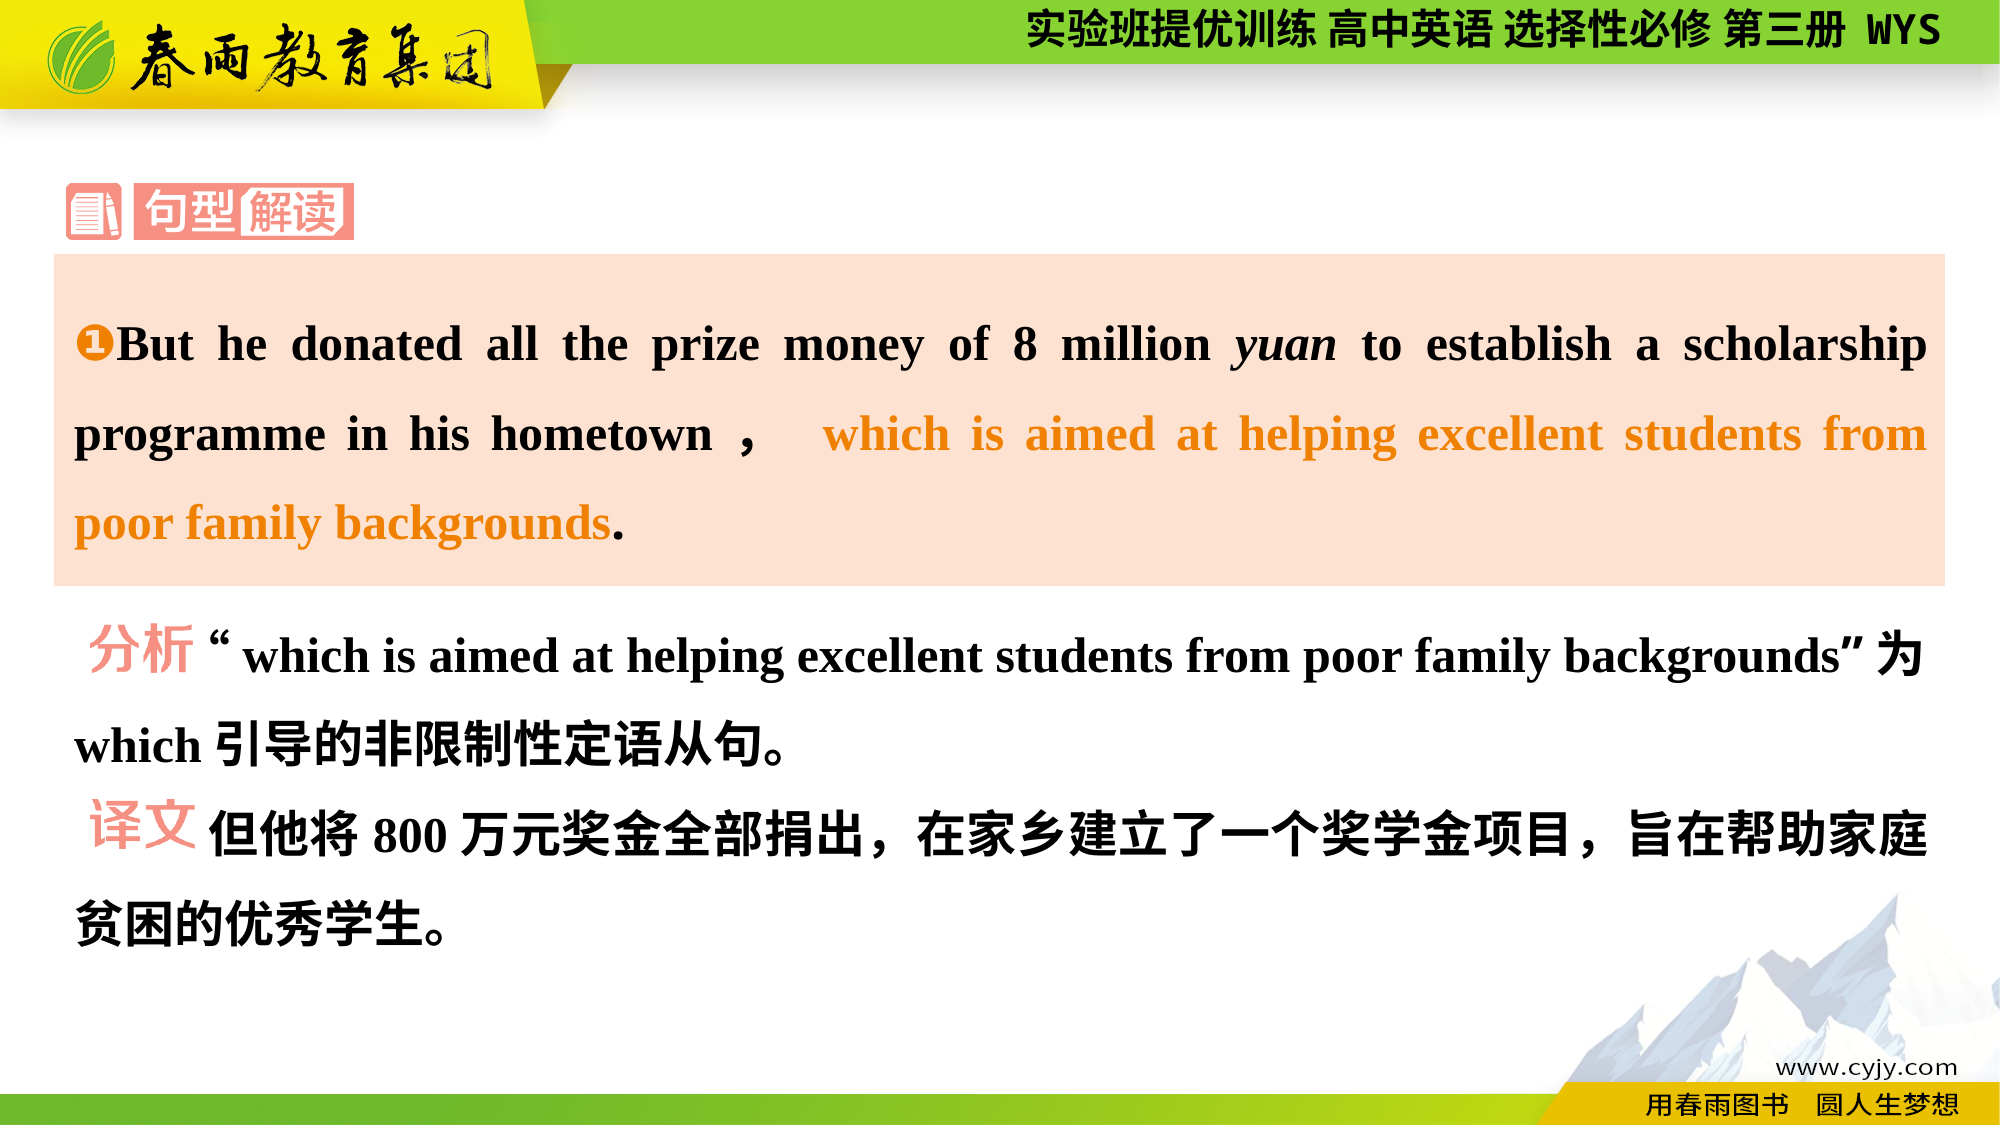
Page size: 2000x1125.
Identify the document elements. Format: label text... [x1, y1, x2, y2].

picture [0, 0, 2000, 1125]
text_box “which is aimed at helping excellent students from poor family backgrounds”为which引导的非限制性定语从句。 但他将800万元奖金全部捐出，在家乡建立了一个奖学金项目，旨在帮助家庭贫困的优秀学生。 [59, 597, 1944, 961]
